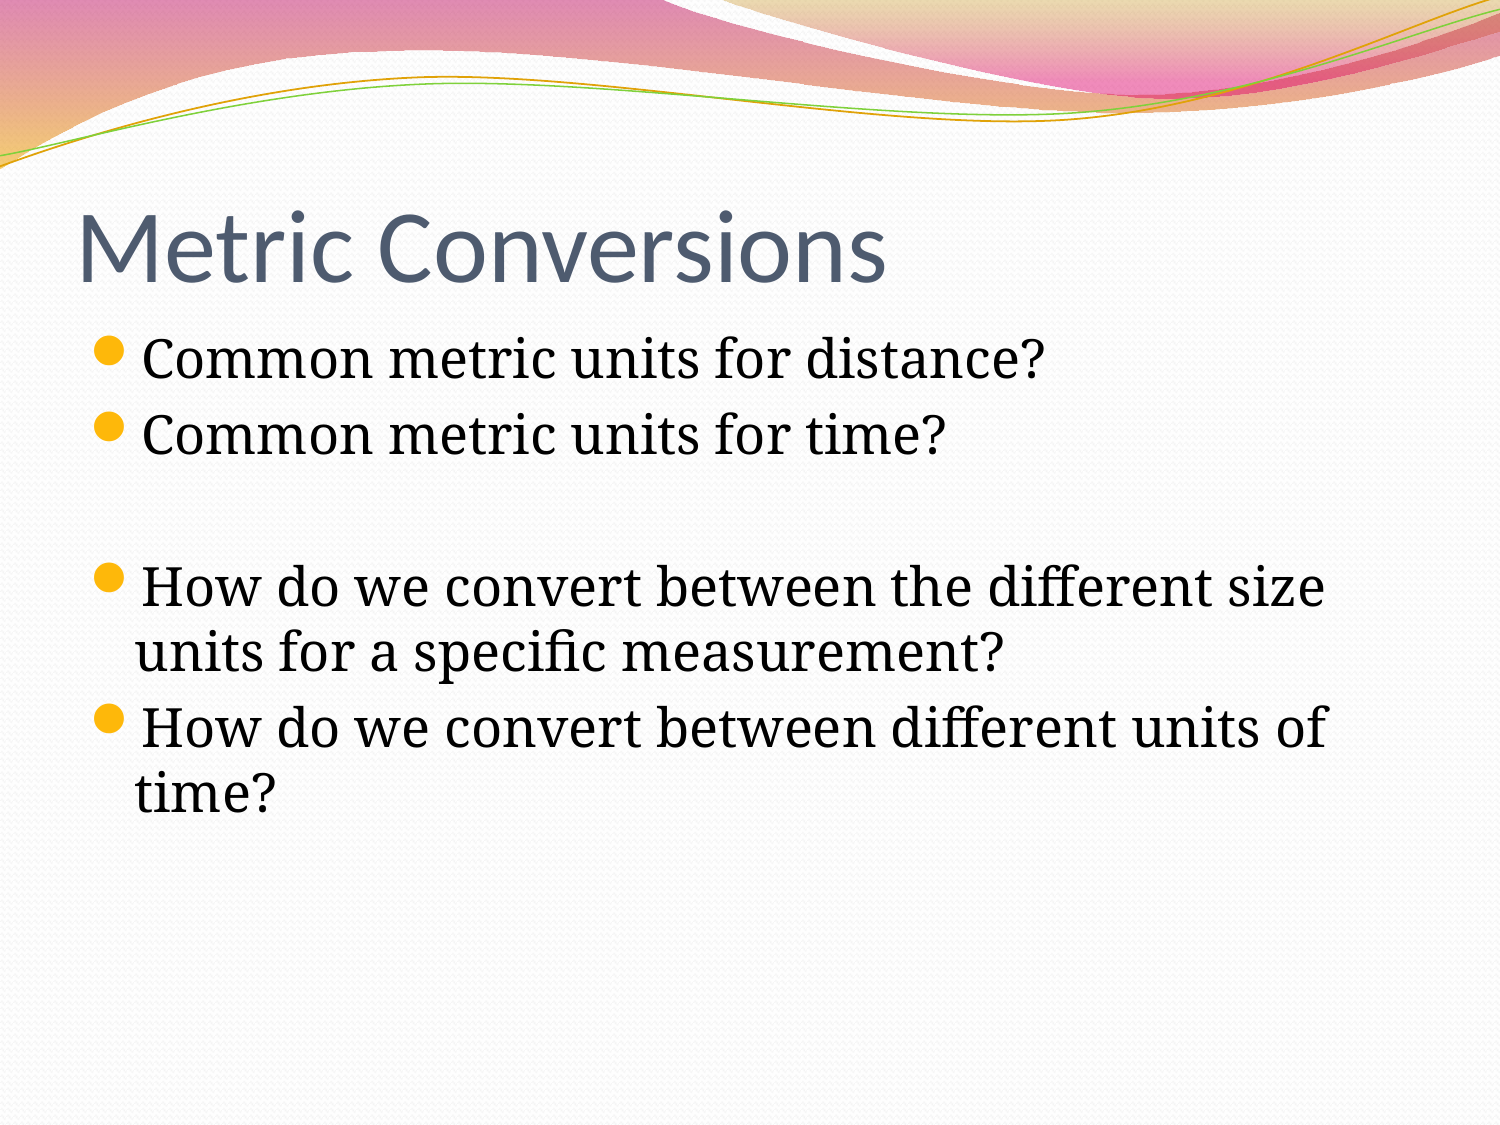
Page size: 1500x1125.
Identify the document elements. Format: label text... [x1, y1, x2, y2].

title Metric Conversions [75, 115, 1425, 303]
list Common metric units for distance? Common metric units for time? How do we convert between the different size units for a specific measurement? How do we convert between different units of time? [75, 317, 1425, 1038]
